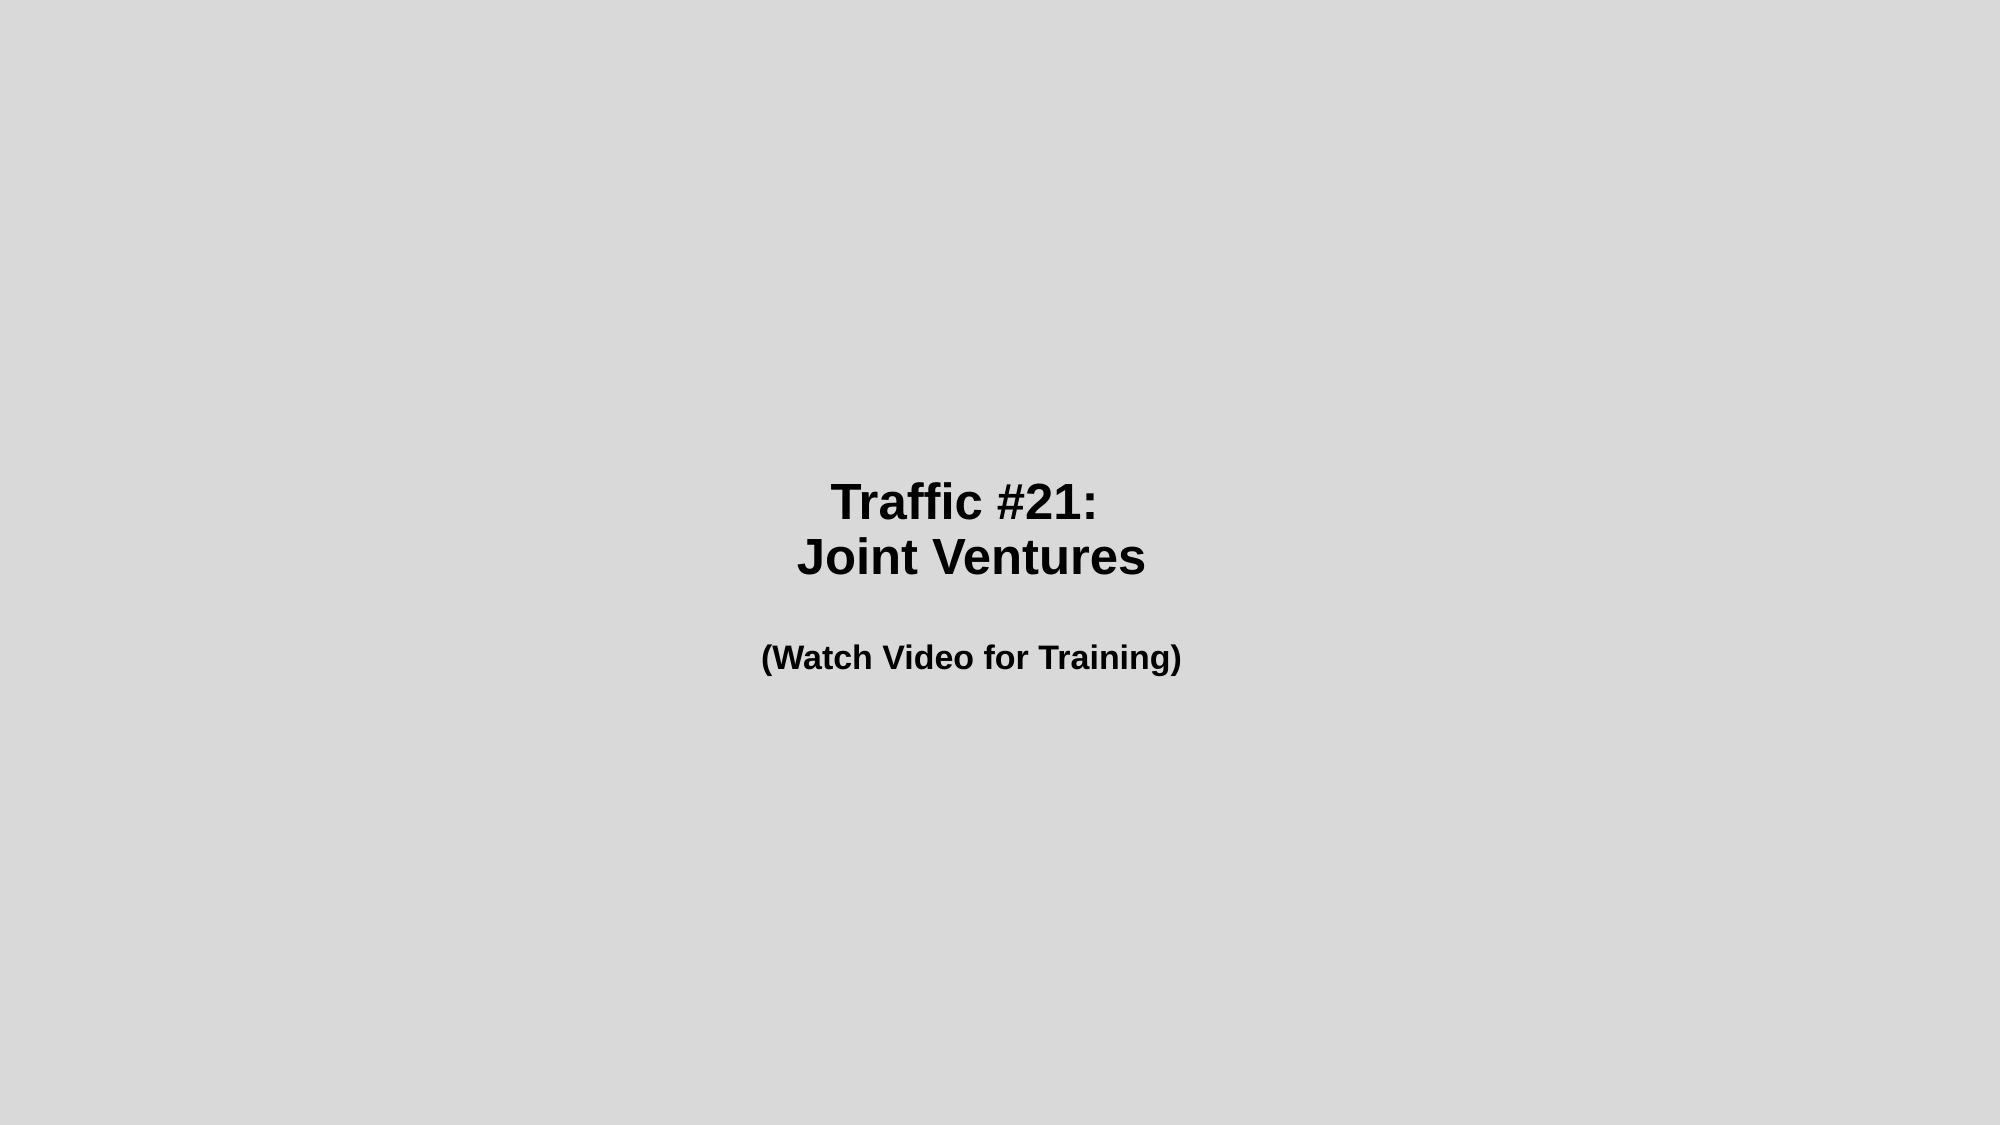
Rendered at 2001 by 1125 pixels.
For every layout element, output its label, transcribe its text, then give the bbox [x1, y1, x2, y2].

title Traffic #21: Joint Ventures (Watch Video for Training) [110, 467, 1833, 686]
